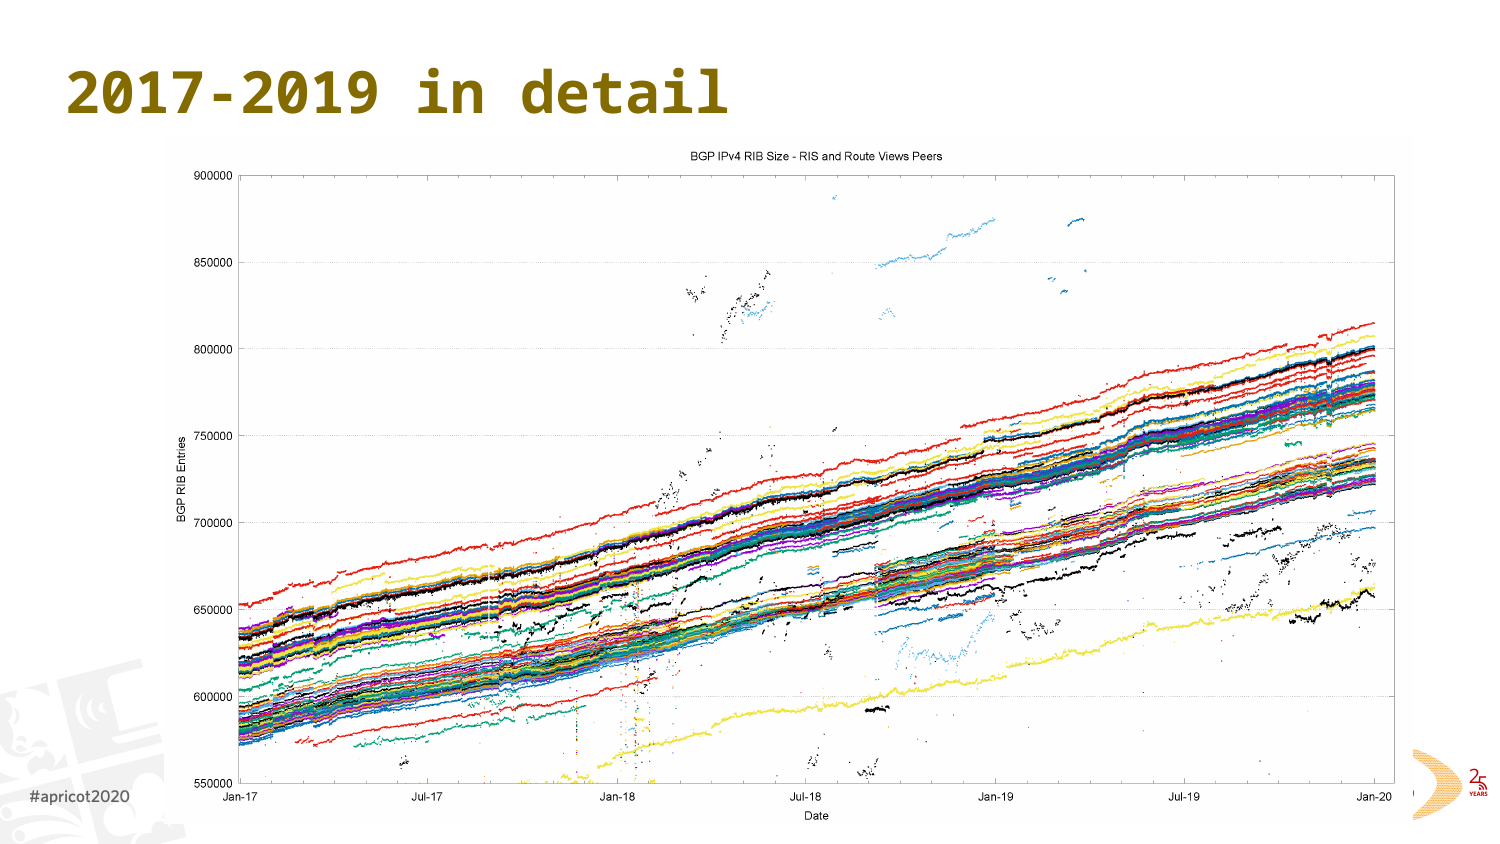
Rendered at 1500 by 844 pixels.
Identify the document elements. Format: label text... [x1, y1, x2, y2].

title 2017-2019 in detail [64, 19, 1436, 162]
picture [0, 0, 1500, 844]
